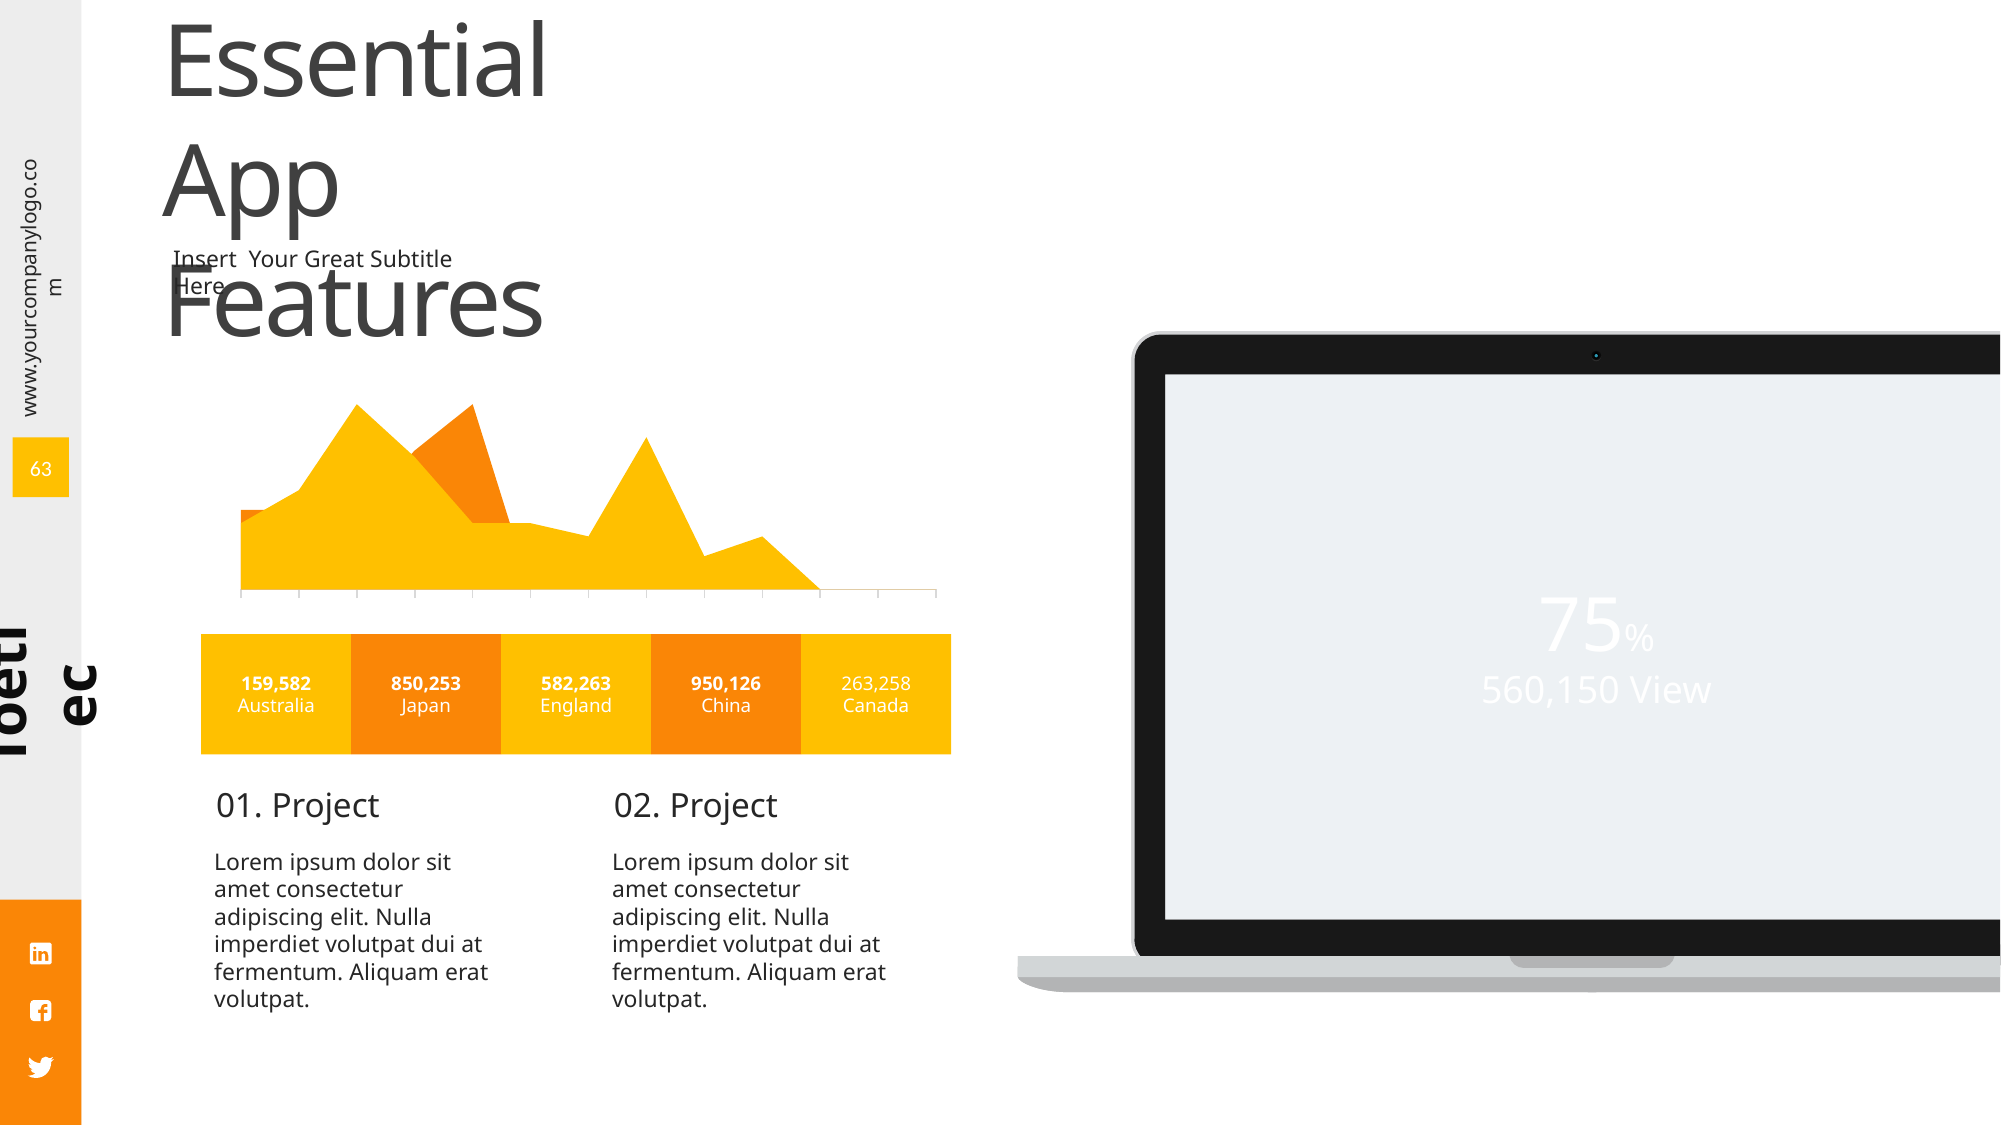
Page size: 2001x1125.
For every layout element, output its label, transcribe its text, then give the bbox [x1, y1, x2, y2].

text_box 582,263 England [500, 633, 650, 755]
picture [1160, 365, 2000, 924]
text_box Lorem ipsum dolor sit amet consectetur adipiscing elit. Nulla imperdiet volutpat dui at fermentum. Aliquam erat volutpat. [597, 840, 910, 1020]
text_box Lorem ipsum dolor sit amet consectetur adipiscing elit. Nulla imperdiet volutpat dui at fermentum. Aliquam erat volutpat. [199, 840, 512, 1020]
text_box 850,253 Japan [350, 633, 500, 755]
text_box 950,126 China [650, 633, 800, 755]
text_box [1017, 331, 2000, 993]
text_box 01. Project [201, 755, 423, 840]
text_box 02. Project [598, 755, 821, 840]
text_box 159,582 Australia [200, 633, 350, 755]
text_box Essential App Features [147, 116, 677, 236]
text_box 263,258 Canada [800, 633, 952, 755]
chart [201, 374, 952, 633]
text_box Insert Your Great Subtitle Here [158, 237, 512, 307]
slide_number 63 [12, 437, 69, 498]
